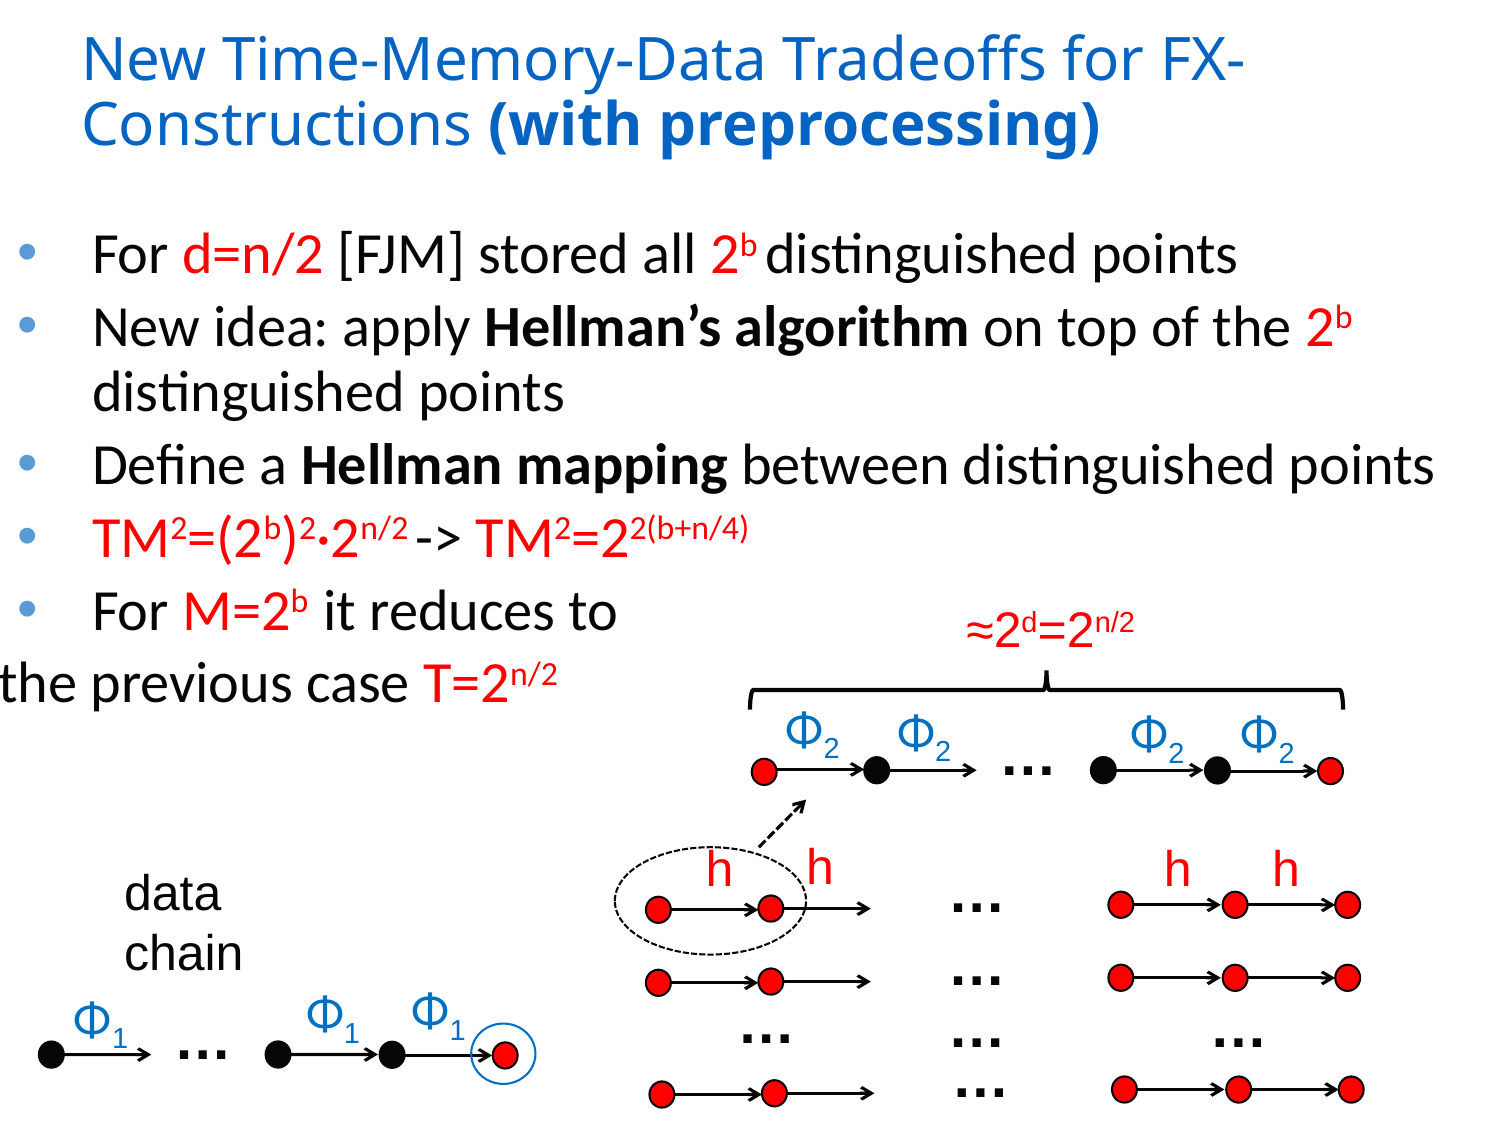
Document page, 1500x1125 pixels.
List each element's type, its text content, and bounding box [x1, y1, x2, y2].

list For d=n/2 [FJM] stored all 2b distinguished points New idea: apply Hellman’s algorithm on top of the 2b distinguished points Define a Hellman mapping between distinguished points TM2=(2b)2·2n/2 -> TM2=22(b+n/4) For M=2b it reduces to the previous case T=2n/2 [0, 213, 1463, 852]
title New Time-Memory-Data Tradeoffs for FX-Constructions (with preprocessing) [66, 0, 1300, 188]
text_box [749, 590, 1344, 799]
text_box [38, 799, 1364, 1122]
